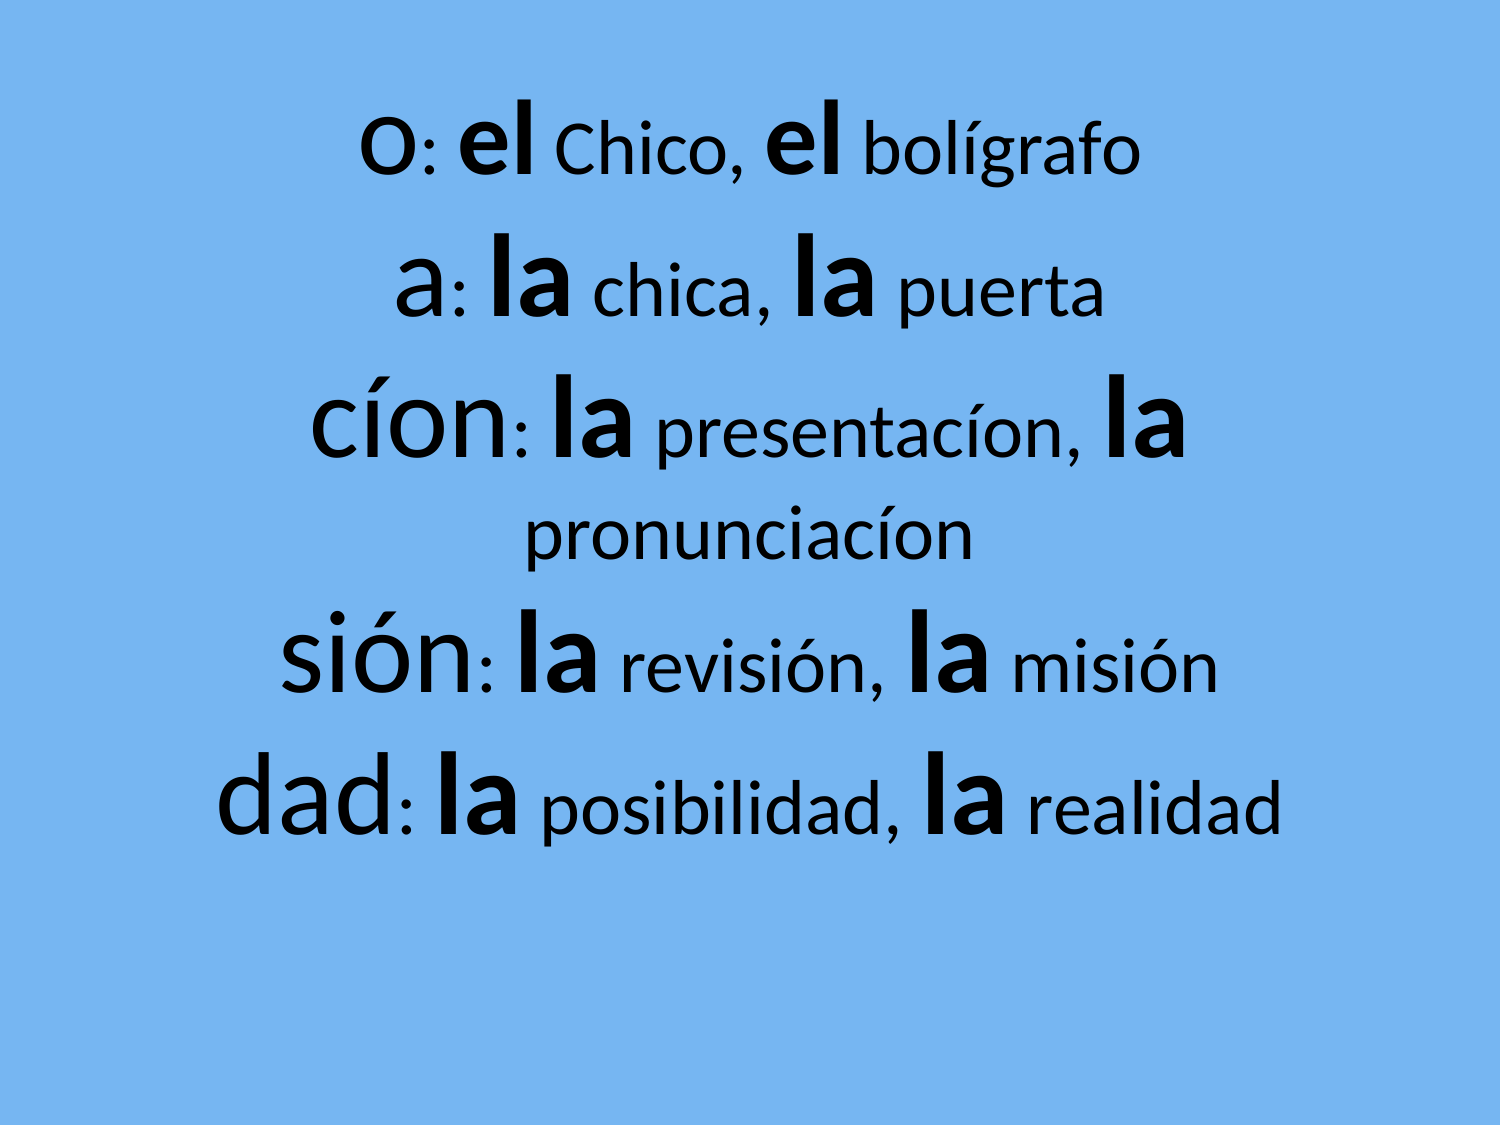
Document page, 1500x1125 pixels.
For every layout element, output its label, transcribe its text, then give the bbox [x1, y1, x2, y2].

title o: el Chico, el bolígrafo a: la chica, la puerta cíon: la presentacíon, la pronunciacíon sión: la revisión, la misión dad: la posibilidad, la realidad [75, 45, 1425, 870]
